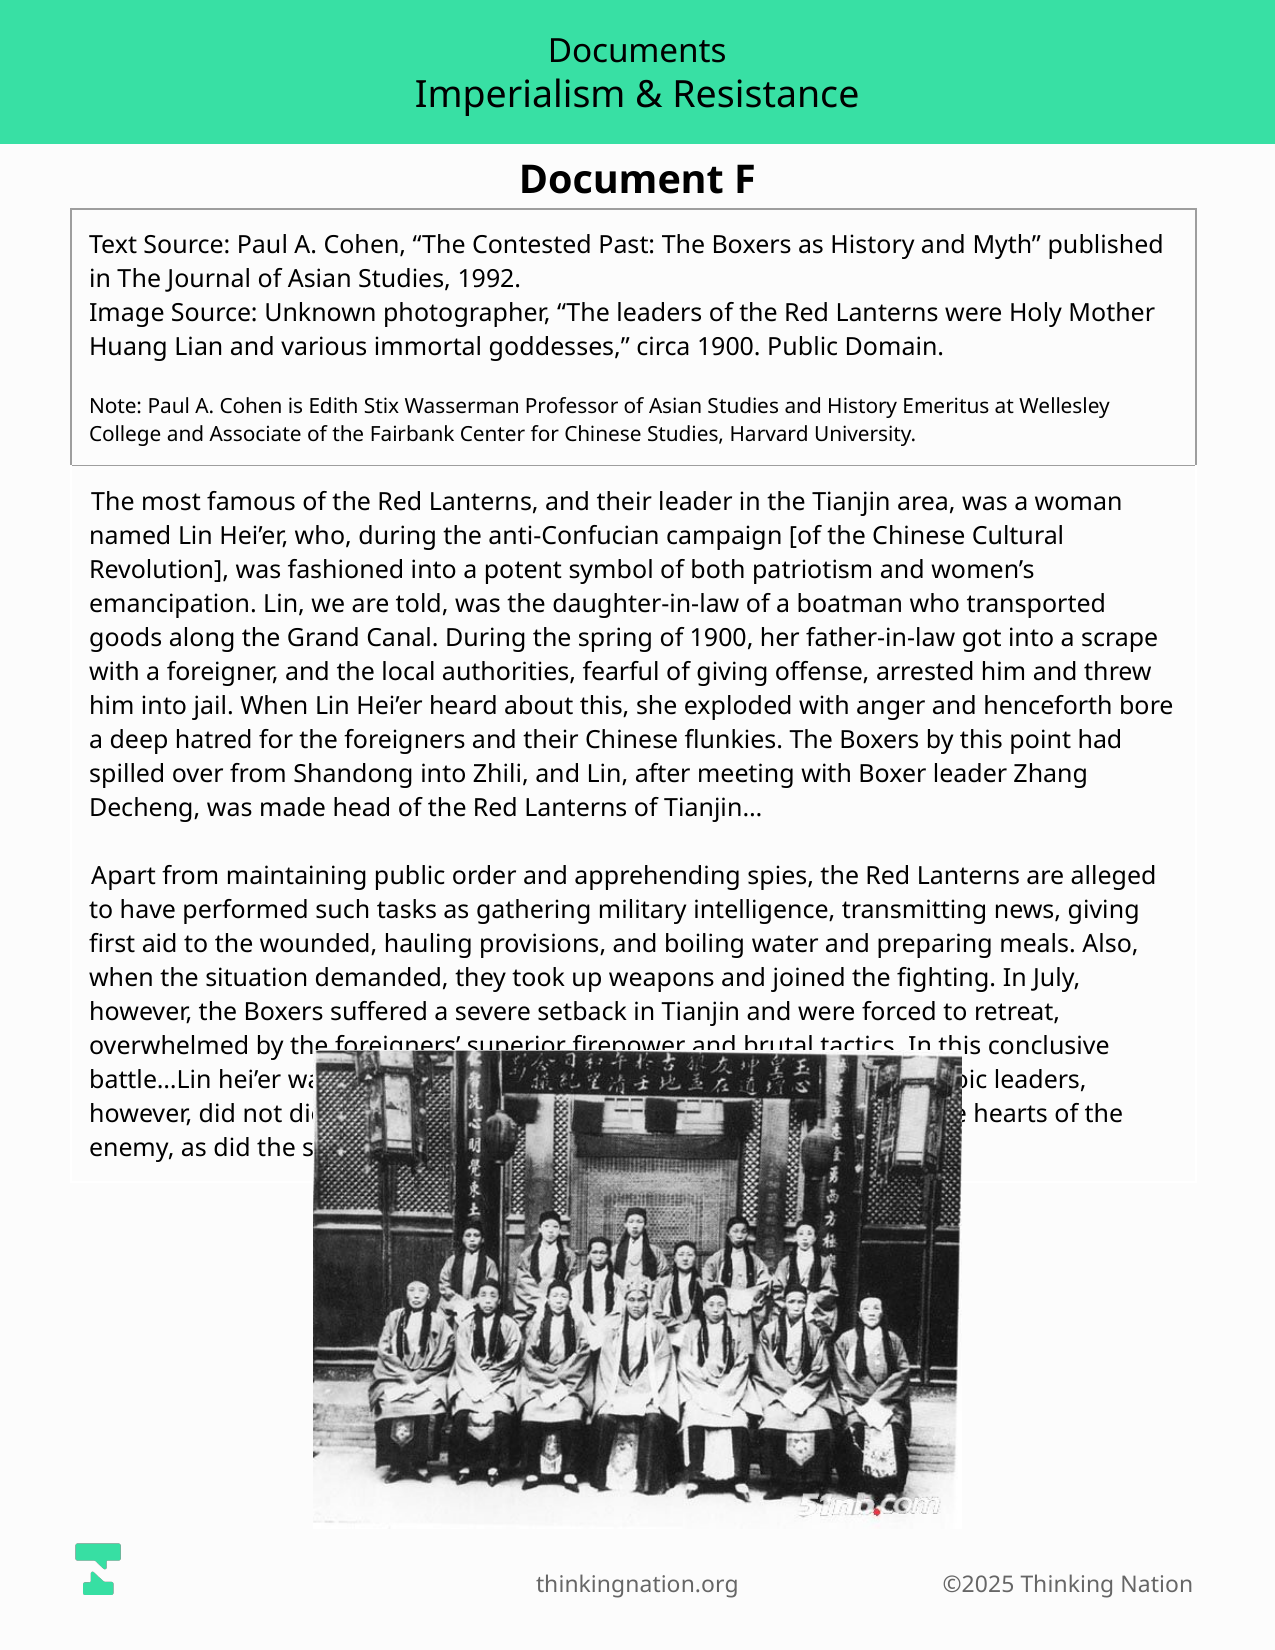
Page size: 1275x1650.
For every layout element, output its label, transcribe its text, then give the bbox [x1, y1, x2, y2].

table_header Text Source: Paul A. Cohen, “The Contested Past: The Boxers as History and Myth” published in The Journal of Asian Studies, 1992. Image Source: Unknown photographer, “The leaders of the Red Lanterns were Holy Mother Huang Lian and various immortal goddesses,” circa 1900. Public Domain. Note: Paul A. Cohen is Edith Stix Wasserman Professor of Asian Studies and History Emeritus at Wellesley College and Associate of the Fairbank Center for Chinese Studies, Harvard University. [72, 210, 1195, 465]
table_cell The most famous of the Red Lanterns, and their leader in the Tianjin area, was a woman named Lin Hei’er, who, during the anti-Confucian campaign [of the Chinese Cultural Revolution], was fashioned into a potent symbol of both patriotism and women’s emancipation. Lin, we are told, was the daughter-in-law of a boatman who transported goods along the Grand Canal. During the spring of 1900, her father-in-law got into a scrape with a foreigner, and the local authorities, fearful of giving offense, arrested him and threw him into jail. When Lin Hei’er heard about this, she exploded with anger and henceforth bore a deep hatred for the foreigners and their Chinese flunkies. The Boxers by this point had spilled over from Shandong into Zhili, and Lin, after meeting with Boxer leader Zhang Decheng, was made head of the Red Lanterns of Tianjin… Apart from maintaining public order and apprehending spies, the Red Lanterns are alleged to have performed such tasks as gathering military intelligence, transmitting news, giving first aid to the wounded, hauling provisions, and boiling water and preparing meals. Also, when the situation demanded, they took up weapons and joined the fighting. In July, however, the Boxers suffered a severe setback in Tianjin and were forced to retreat, overwhelmed by the foreigners’ superior firepower and brutal tactics. In this conclusive battle…Lin hei’er was captured and later executed. The legacy of these heroic leaders, however, did not die. The mere mention of the Boxers struck terror into the hearts of the enemy, as did the sight of the Red Lanterns. [72, 466, 1195, 1181]
text_box Documents Imperialism & Resistance [0, 0, 1275, 144]
text_box ©2025 Thinking Nation [907, 1553, 1210, 1605]
text_box Document F [486, 138, 789, 189]
text_box thinkingnation.org [486, 1553, 789, 1605]
picture [62, 1533, 134, 1605]
picture [313, 1050, 962, 1529]
